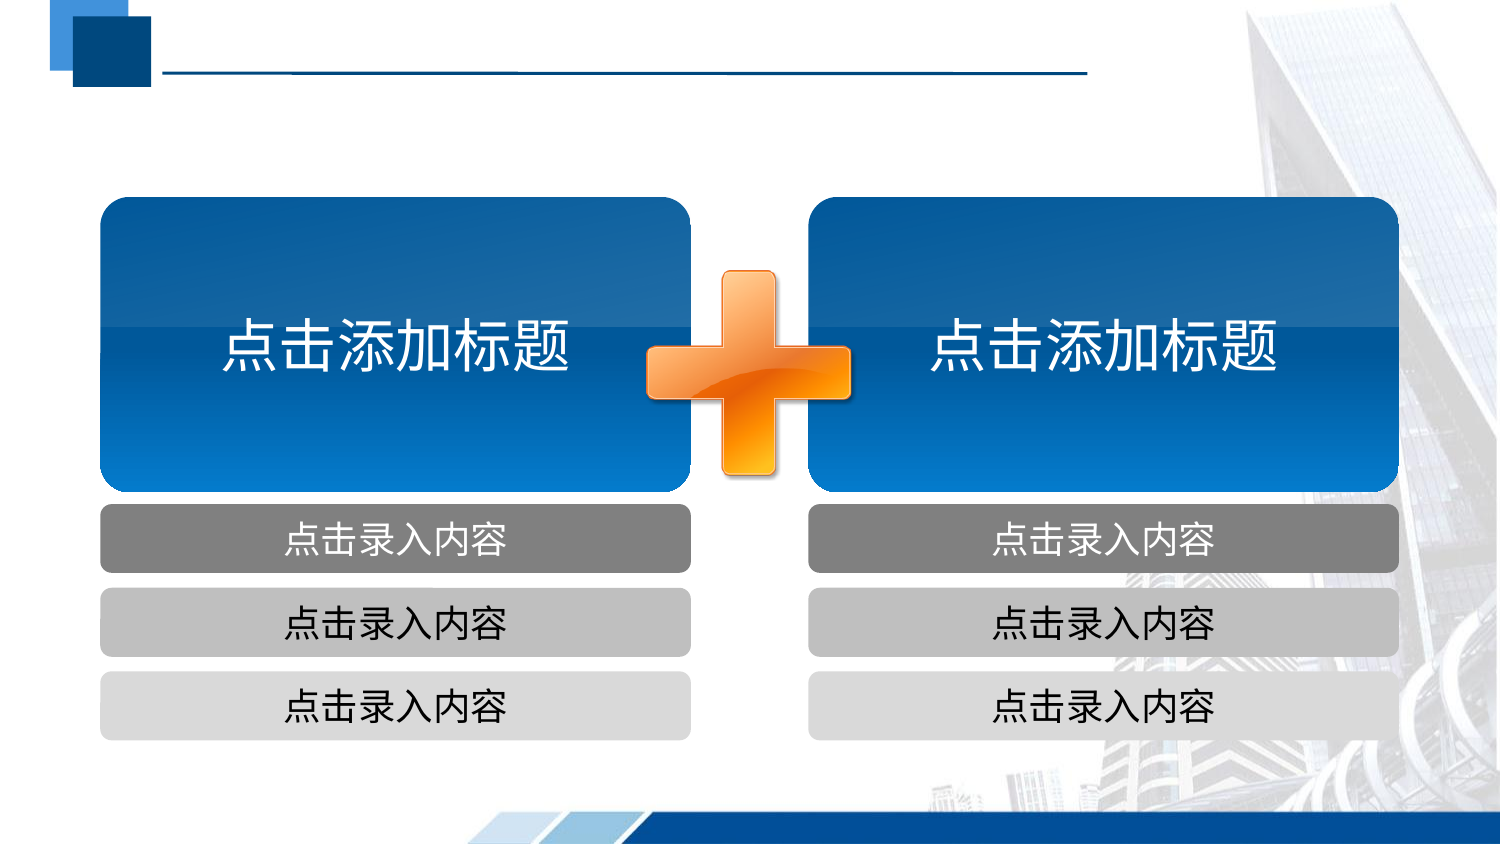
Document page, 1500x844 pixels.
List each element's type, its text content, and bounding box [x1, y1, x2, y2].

text_box 点击录入内容 [98, 585, 693, 659]
text_box 点击录入内容 [98, 669, 693, 743]
text_box 点击录入内容 [806, 502, 1402, 575]
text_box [100, 196, 692, 493]
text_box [808, 196, 1400, 493]
text_box 点击录入内容 [806, 669, 1402, 743]
text_box 点击录入内容 [806, 585, 1402, 659]
picture [0, 0, 1500, 844]
text_box 点击录入内容 [98, 502, 693, 575]
